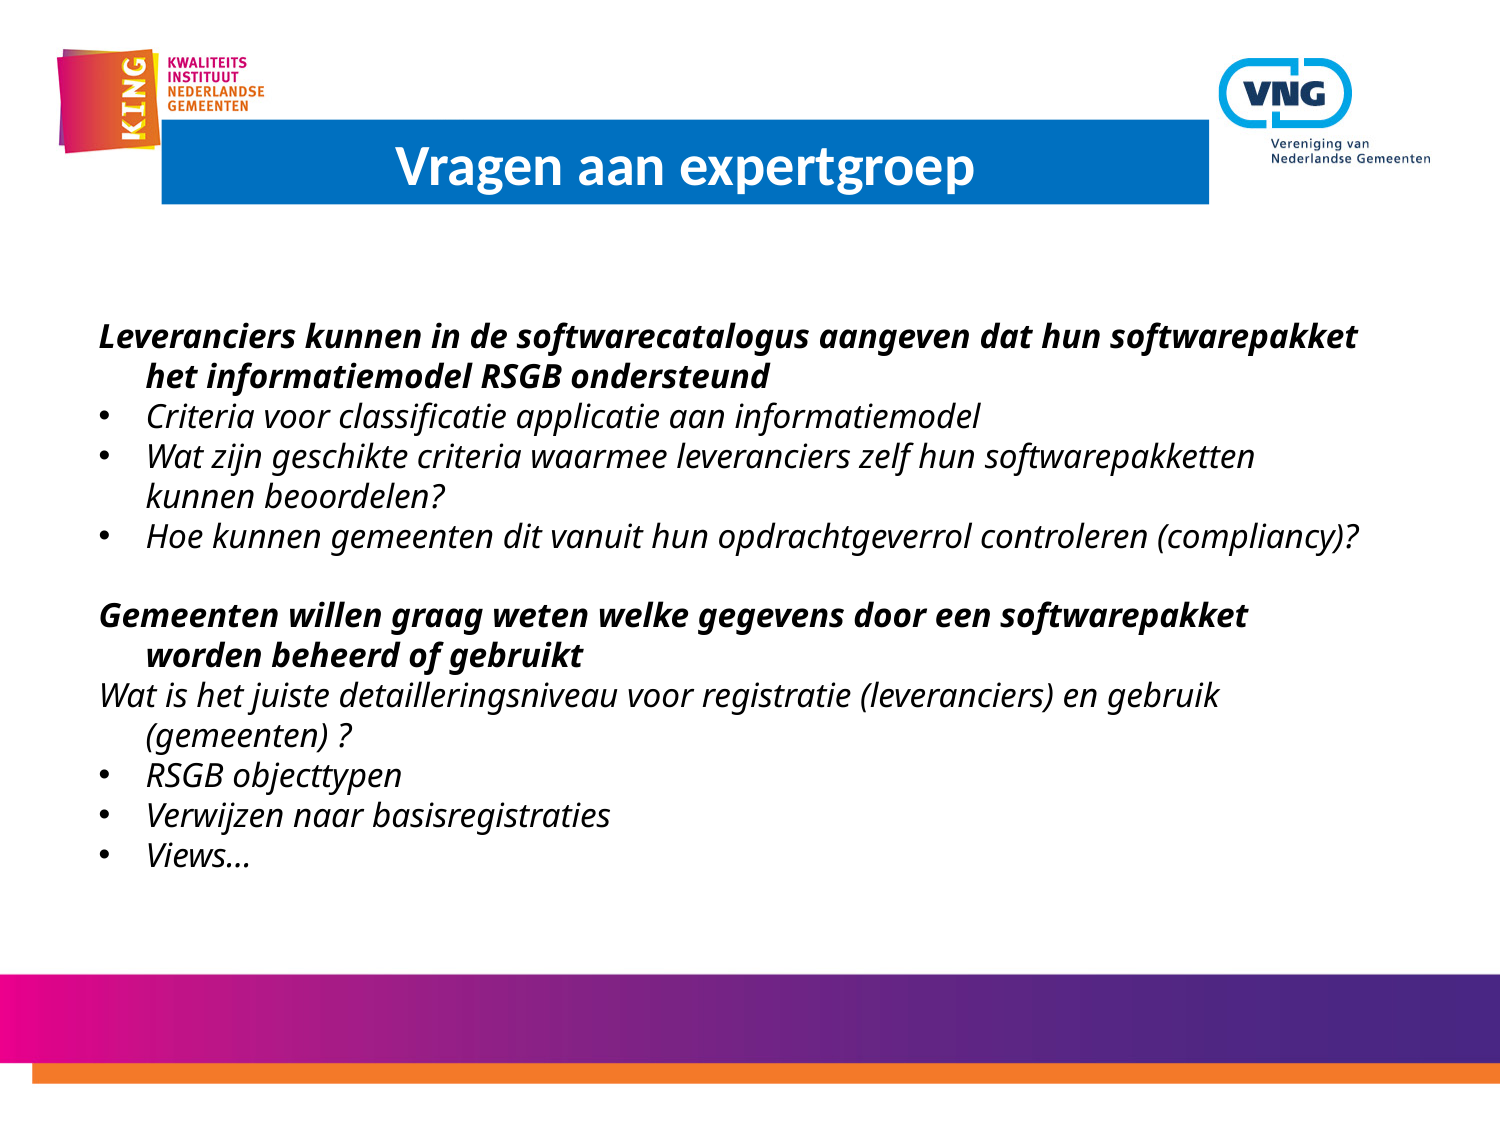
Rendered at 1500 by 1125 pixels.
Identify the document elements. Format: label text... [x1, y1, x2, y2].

text_box Leveranciers kunnen in de softwarecatalogus aangeven dat hun softwarepakket het informatiemodel RSGB ondersteund Criteria voor classificatie applicatie aan informatiemodel Wat zijn geschikte criteria waarmee leveranciers zelf hun softwarepakketten kunnen beoordelen? Hoe kunnen gemeenten dit vanuit hun opdrachtgeverrol controleren (compliancy)? Gemeenten willen graag weten welke gegevens door een softwarepakket worden beheerd of gebruikt Wat is het juiste detailleringsniveau voor registratie (leveranciers) en gebruik (gemeenten) ? RSGB objecttypen Verwijzen naar basisregistraties Views… [84, 227, 1385, 922]
text_box Vragen aan expertgroep [161, 119, 1210, 205]
picture [0, 0, 1500, 1125]
